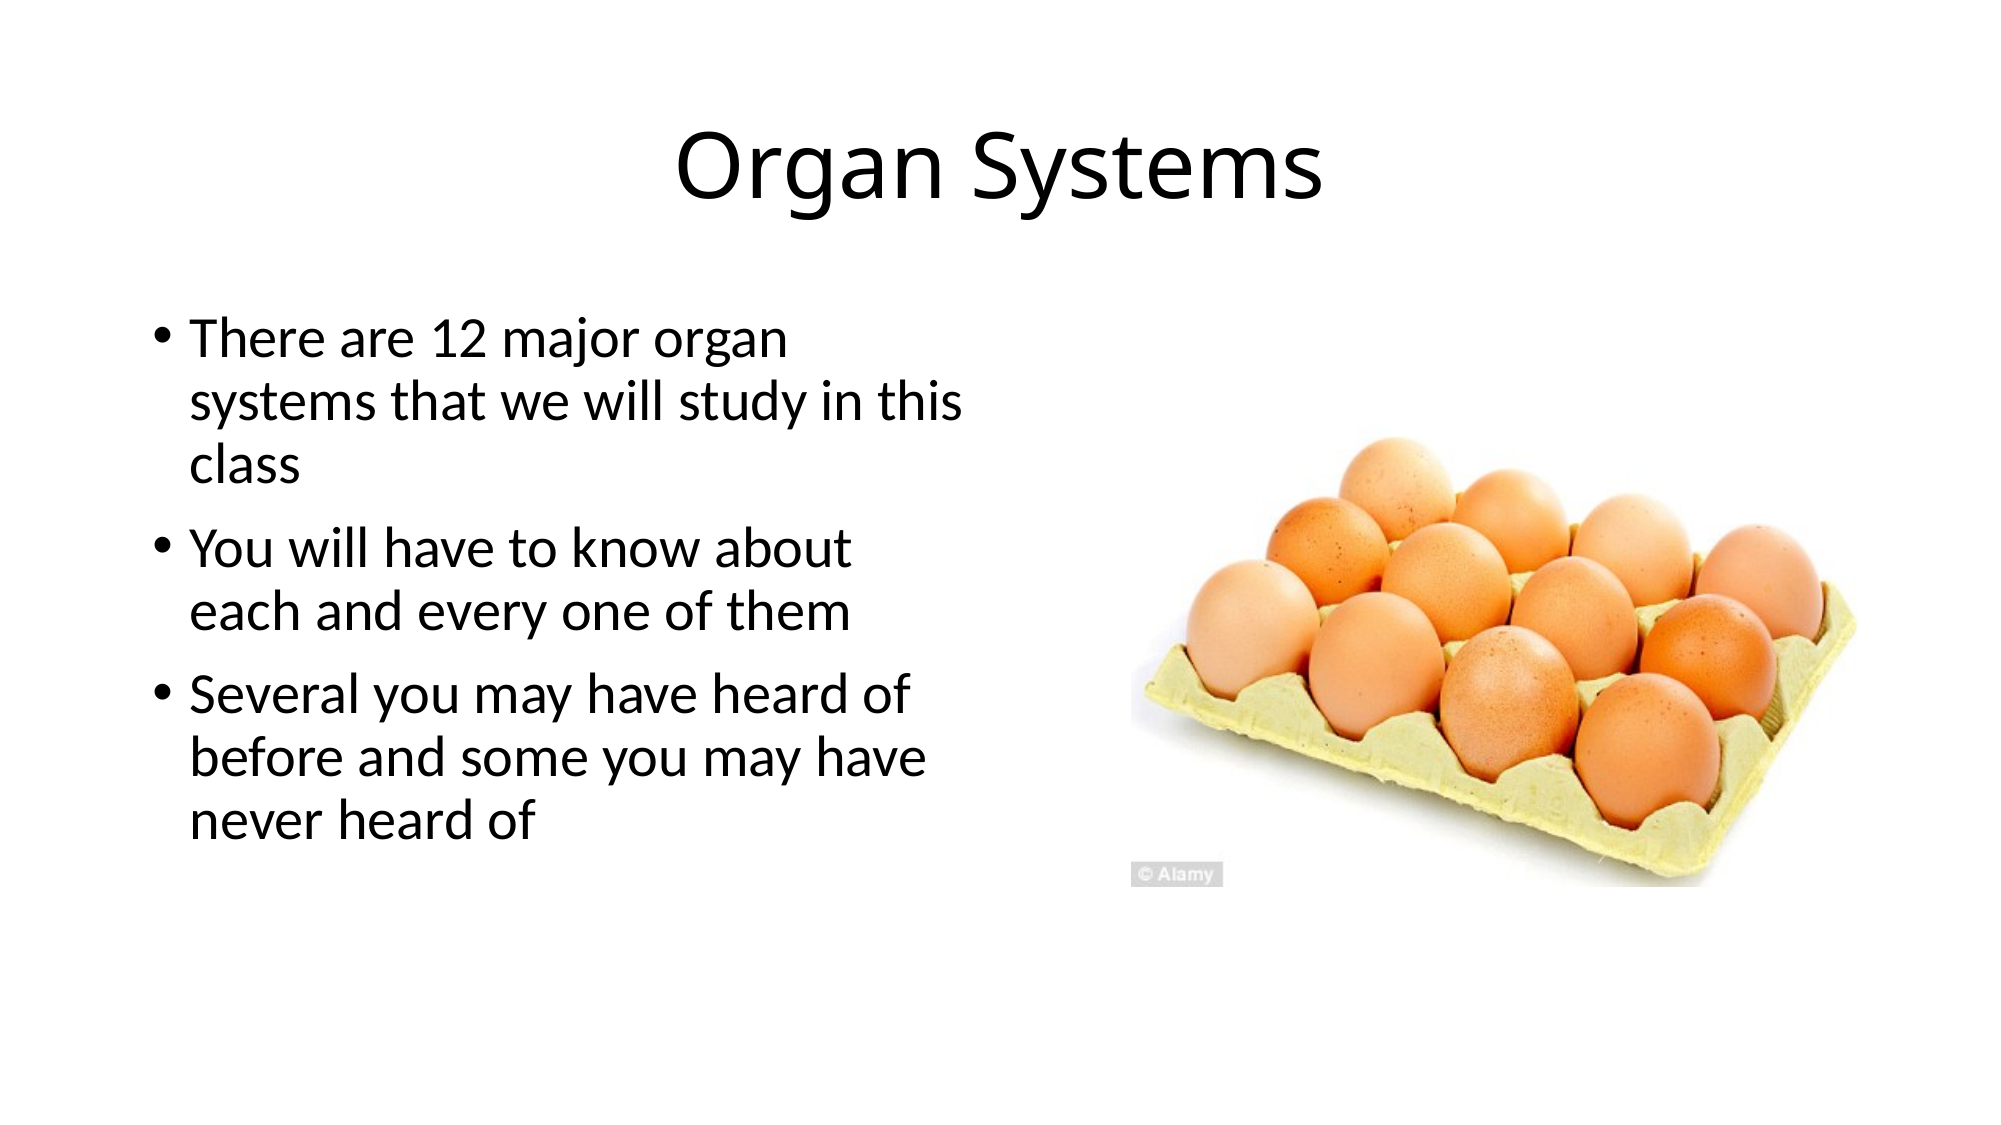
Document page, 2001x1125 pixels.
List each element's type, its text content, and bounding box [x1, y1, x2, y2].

picture [1131, 425, 1863, 887]
list There are 12 major organ systems that we will study in this class You will have to know about each and every one of them Several you may have heard of before and some you may have never heard of [137, 299, 988, 1014]
title Organ Systems [137, 59, 1863, 278]
